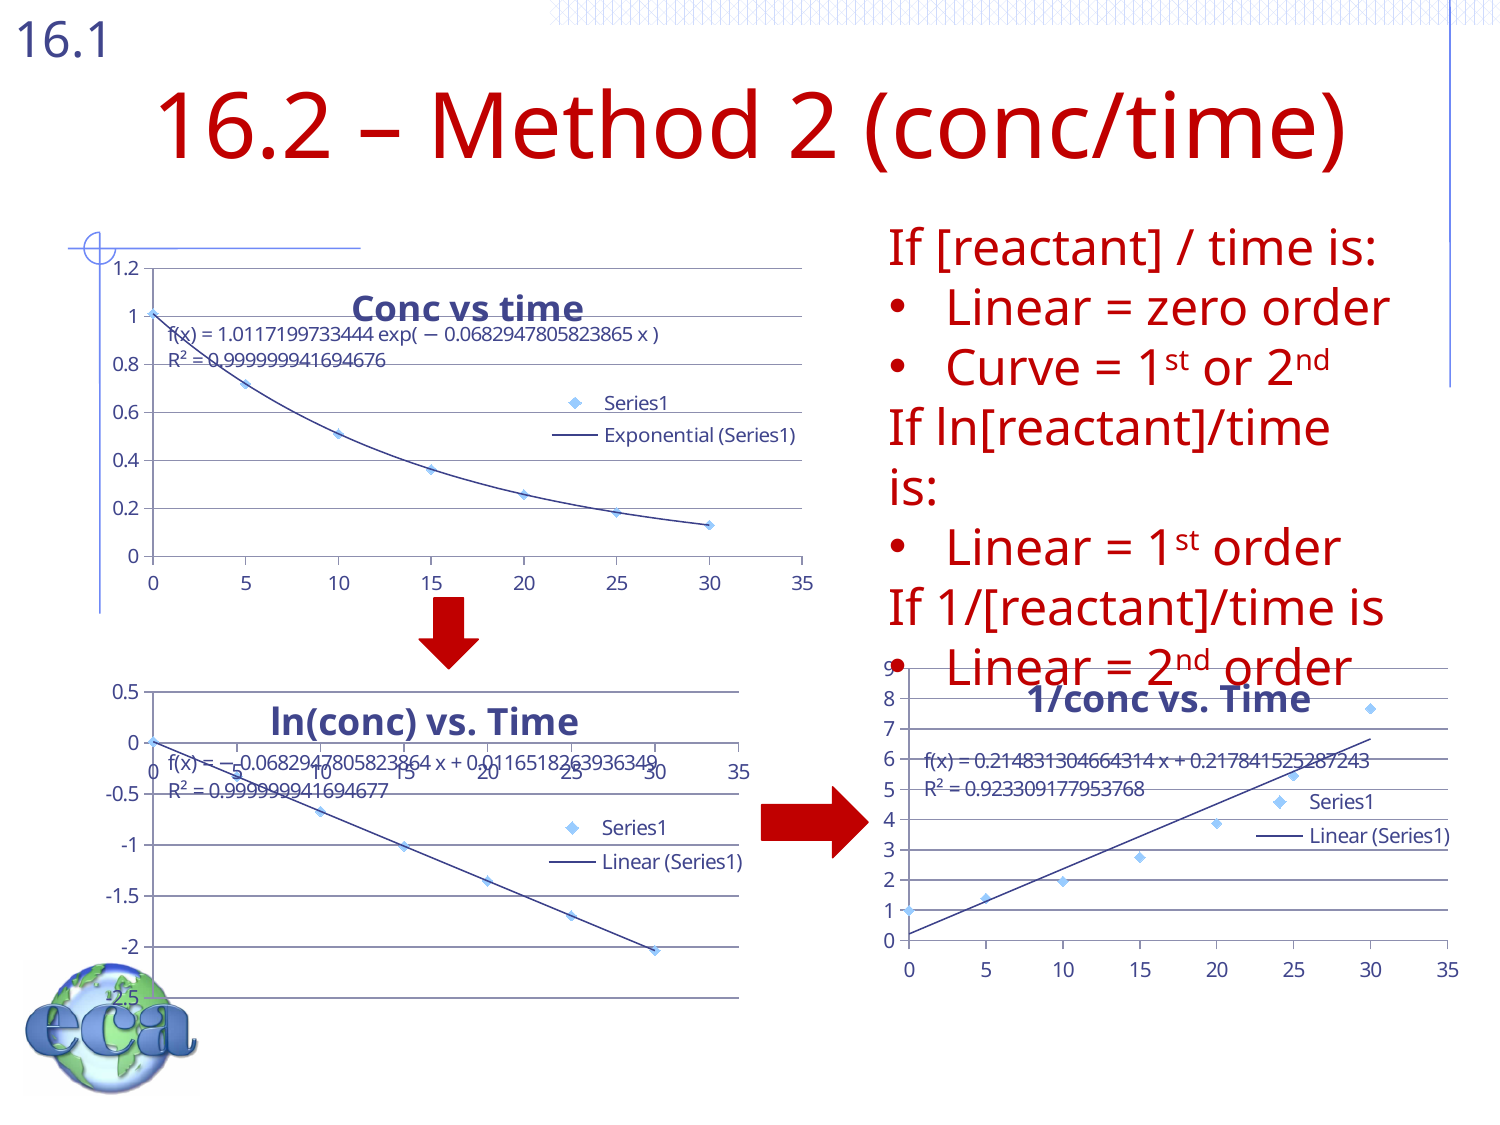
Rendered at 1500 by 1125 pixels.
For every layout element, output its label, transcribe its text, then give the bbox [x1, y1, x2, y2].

text_box [419, 605, 479, 667]
text_box [767, 786, 862, 858]
chart [111, 255, 816, 597]
chart [87, 668, 762, 1022]
title 16.2 – Method 2 (conc/time) [17, 49, 1483, 185]
chart [867, 644, 1470, 994]
text_box If [reactant] / time is: Linear = zero order Curve = 1st or 2nd If ln[reactant]/time is: Linear = 1st order If 1/[reactant]/time is Linear = 2nd order [873, 208, 1410, 643]
picture [23, 960, 200, 1096]
